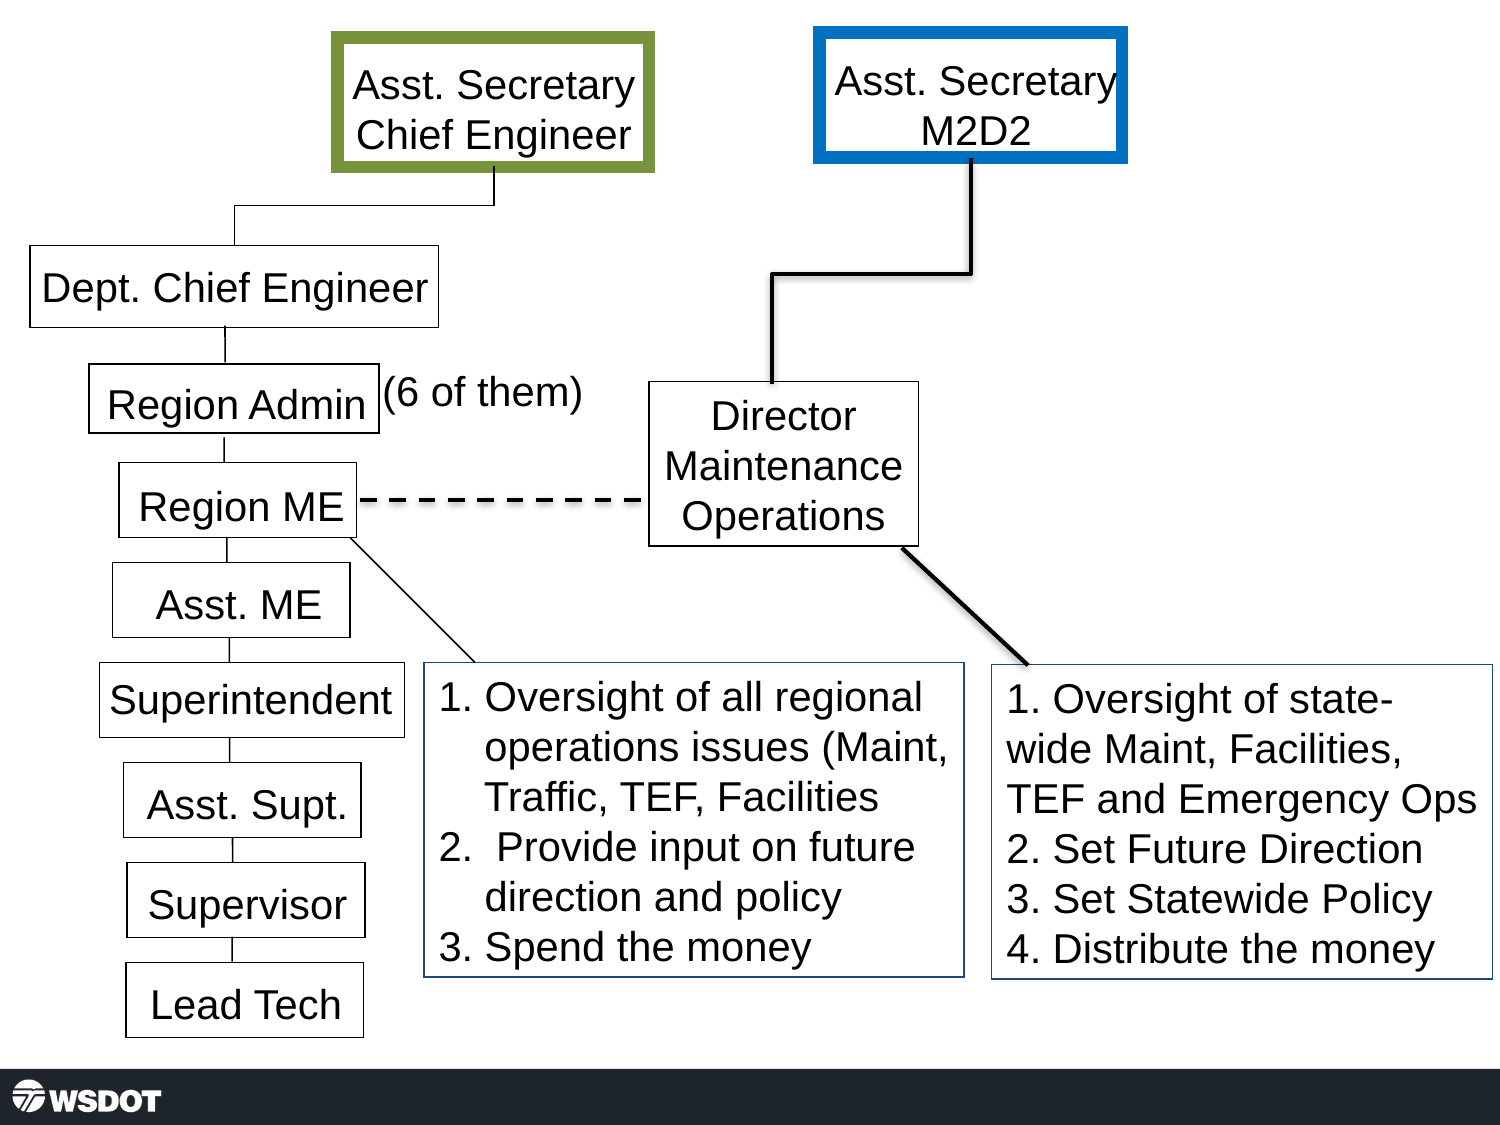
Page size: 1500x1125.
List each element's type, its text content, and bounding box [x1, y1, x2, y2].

text_box Director Maintenance Operations [649, 381, 919, 535]
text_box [126, 862, 344, 938]
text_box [310, 80, 394, 244]
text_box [349, 537, 967, 981]
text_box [92, 662, 344, 738]
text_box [123, 762, 344, 838]
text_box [24, 245, 446, 328]
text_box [125, 962, 364, 1038]
text_box (6 of them) [367, 357, 626, 423]
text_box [88, 363, 383, 437]
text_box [336, 37, 652, 168]
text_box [112, 562, 344, 638]
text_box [818, 32, 1135, 163]
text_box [901, 547, 1029, 666]
text_box 1. Oversight of state- wide Maint, Facilities, TEF and Emergency Ops 2. Set Future Direction 3. Set Statewide Policy 4. Distribute the money [991, 664, 1493, 980]
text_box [118, 462, 362, 539]
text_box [758, 171, 985, 371]
picture [0, 0, 1500, 1125]
